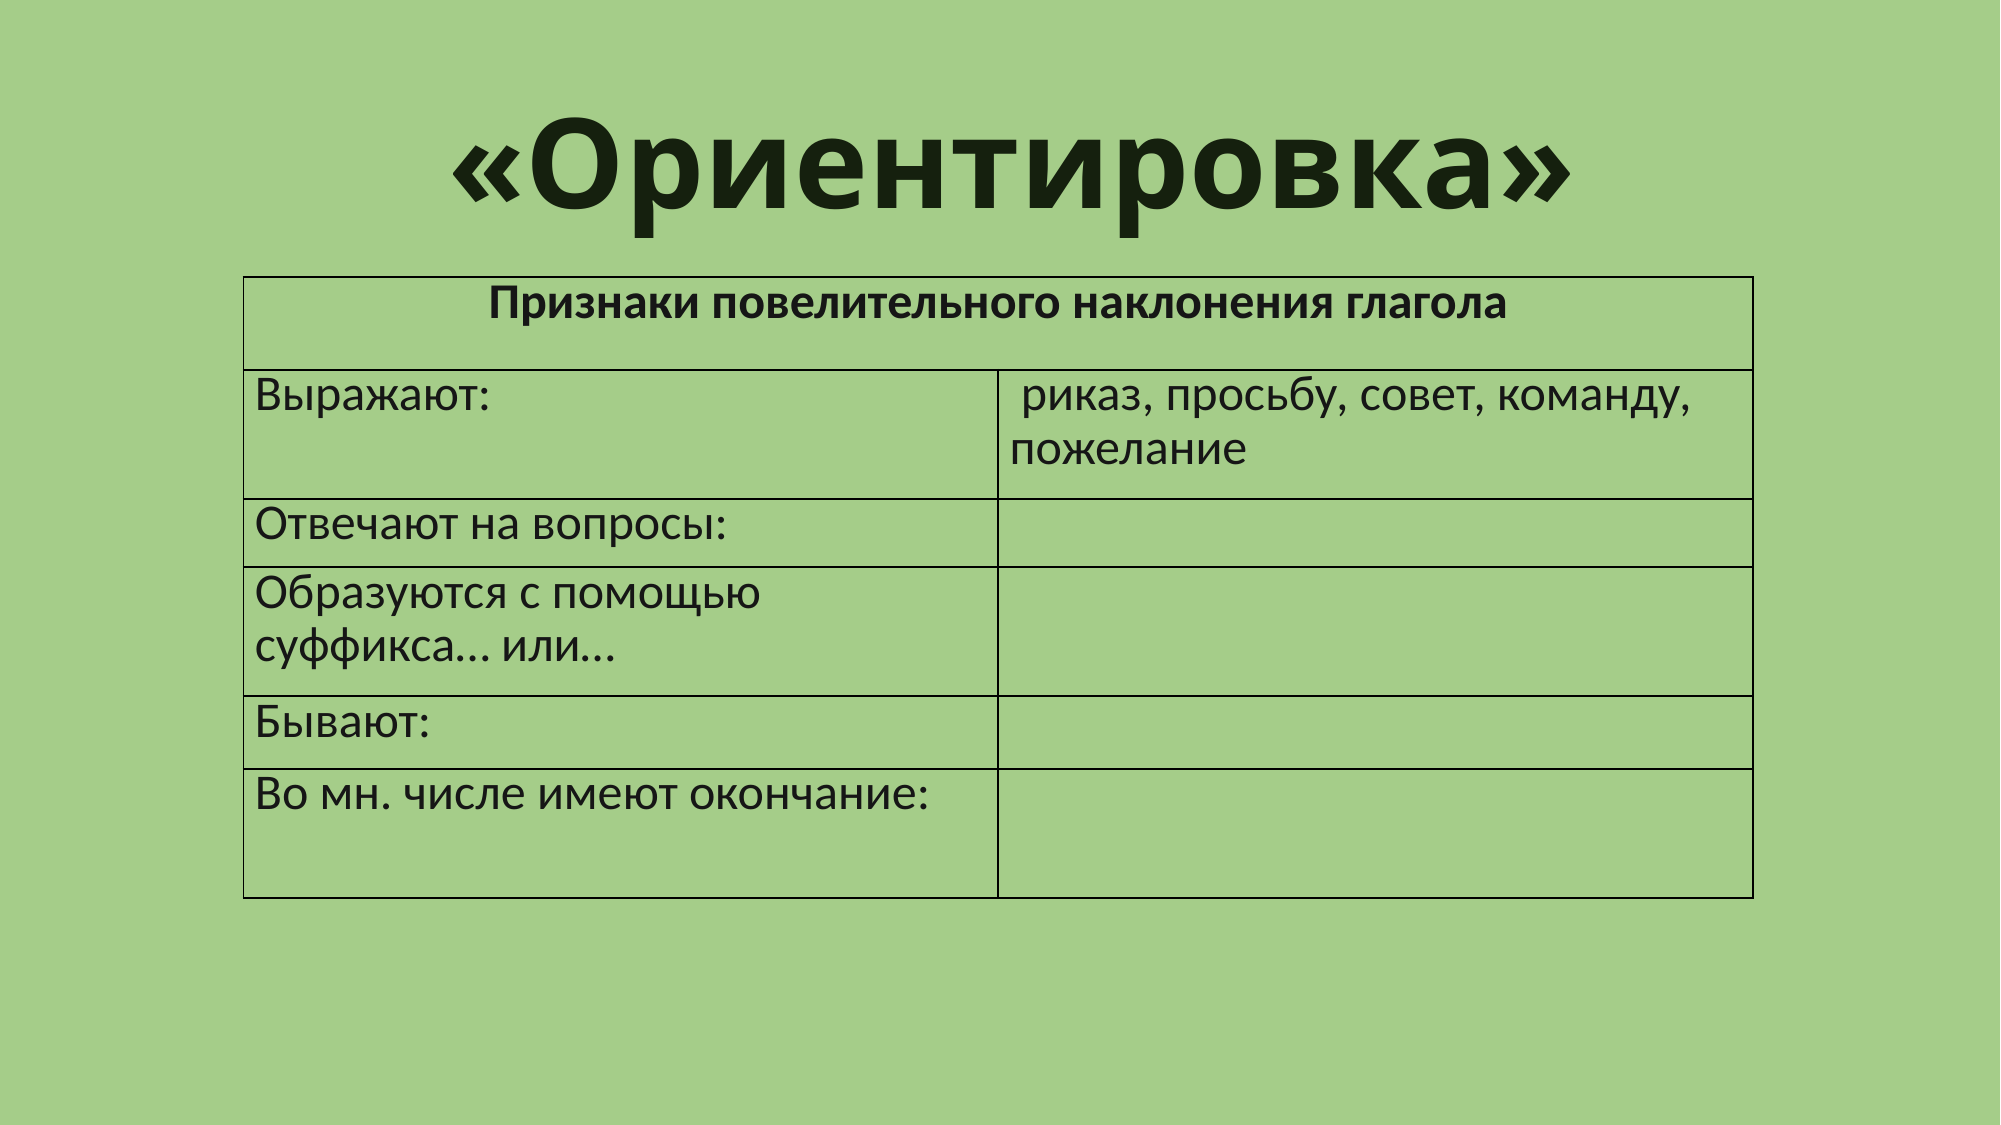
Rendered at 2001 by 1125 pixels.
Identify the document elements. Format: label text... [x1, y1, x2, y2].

table_cell Во мн. числе имеют окончание: [244, 770, 997, 897]
table_cell [999, 697, 1752, 768]
table_cell [999, 500, 1752, 566]
table_cell Образуются с помощью суффикса… или… [244, 568, 997, 695]
table_cell Бывают: [244, 697, 997, 768]
table_cell [999, 568, 1752, 695]
title «Ориентировка» [137, 59, 1888, 278]
table_cell Отвечают на вопросы: [244, 500, 997, 566]
table_cell Выражают: [244, 371, 997, 498]
table_header Признаки повелительного наклонения глагола [244, 278, 1752, 369]
table_cell риказ, просьбу, совет, команду, пожелание [999, 371, 1752, 498]
table_cell [999, 770, 1752, 897]
